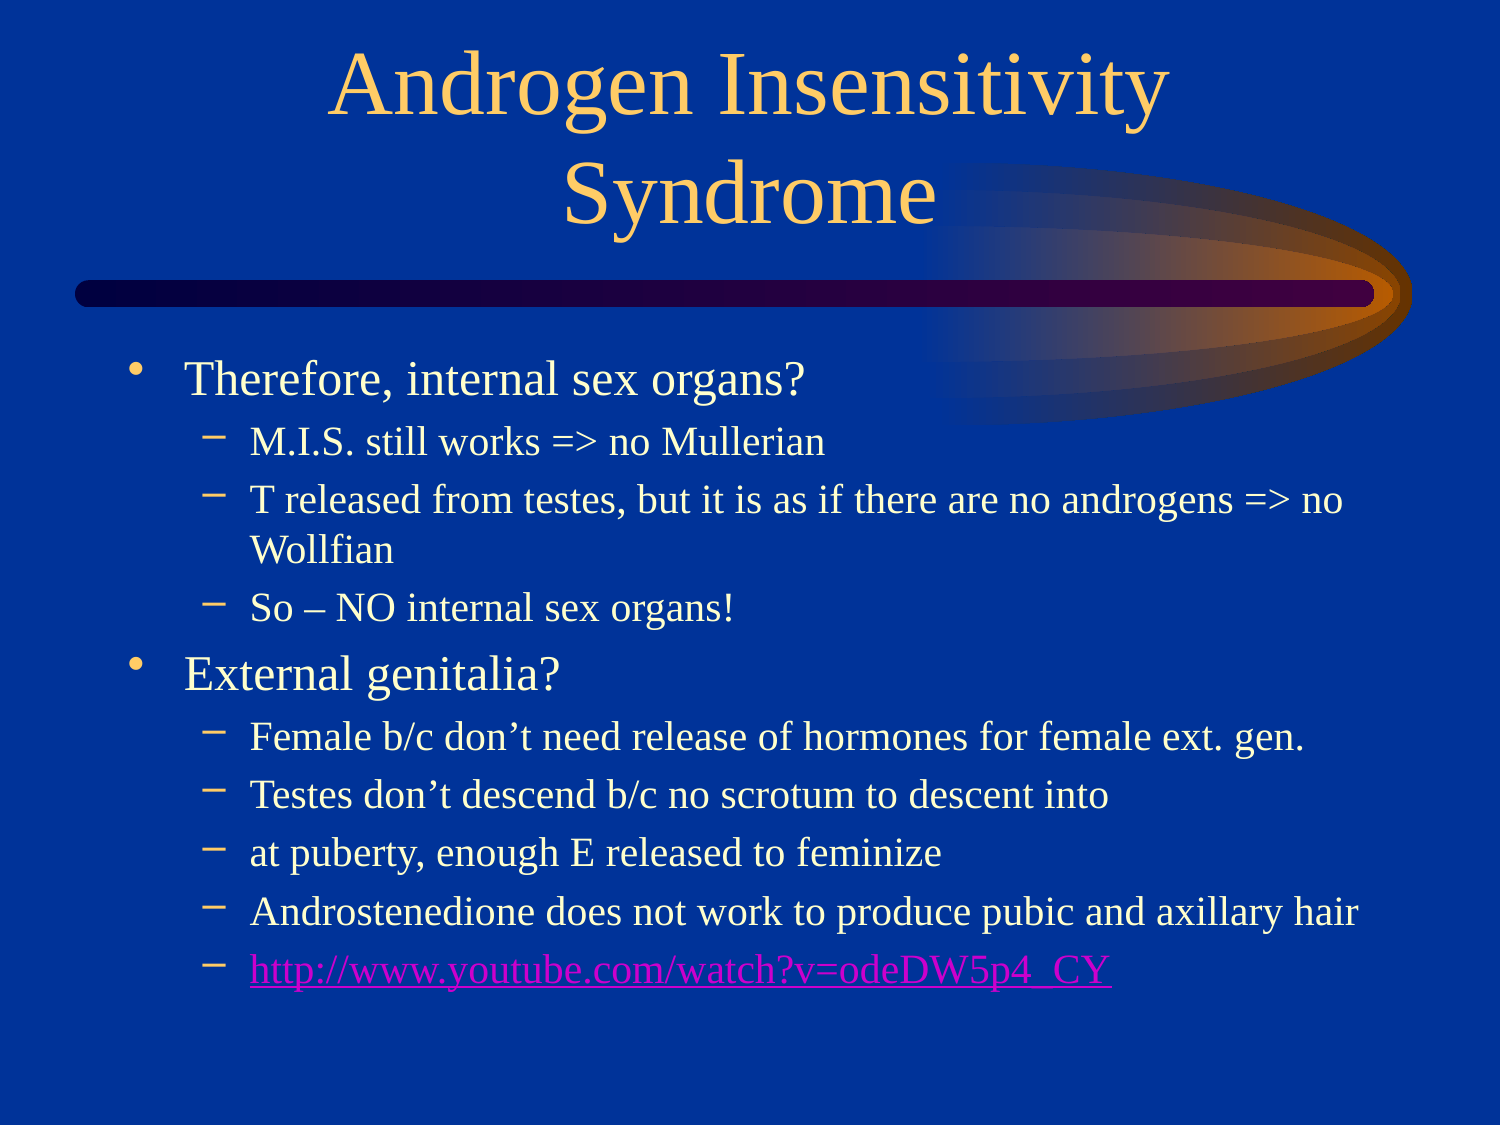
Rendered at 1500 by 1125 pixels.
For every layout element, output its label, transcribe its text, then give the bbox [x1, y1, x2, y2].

list Therefore, internal sex organs? M.I.S. still works => no Mullerian T released from testes, but it is as if there are no androgens => no Wollfian So – NO internal sex organs! External genitalia? Female b/c don’t need release of hormones for female ext. gen. Testes don’t descend b/c no scrotum to descent into at puberty, enough E released to feminize Androstenedione does not work to produce pubic and axillary hair http://www.youtube.com/watch?v=odeDW5p4_CY [112, 337, 1388, 1013]
title Androgen Insensitivity Syndrome [112, 62, 1388, 251]
